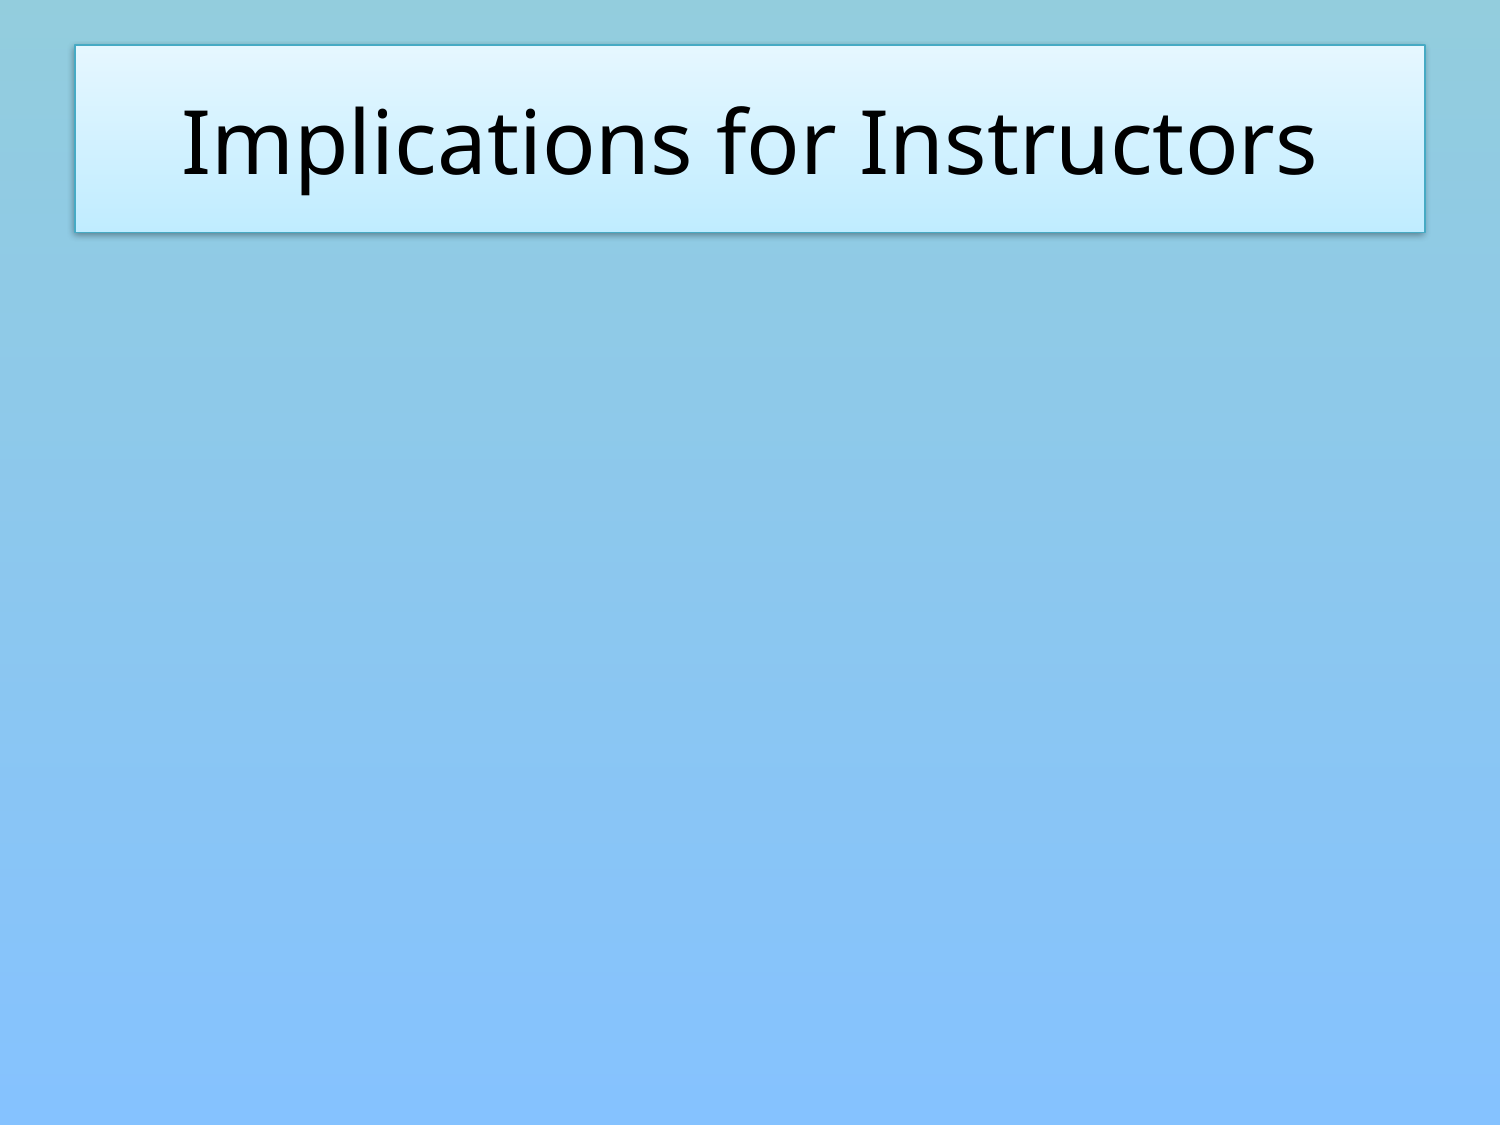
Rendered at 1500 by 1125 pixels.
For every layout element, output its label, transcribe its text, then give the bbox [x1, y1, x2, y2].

title Implications for Instructors [74, 44, 1426, 233]
